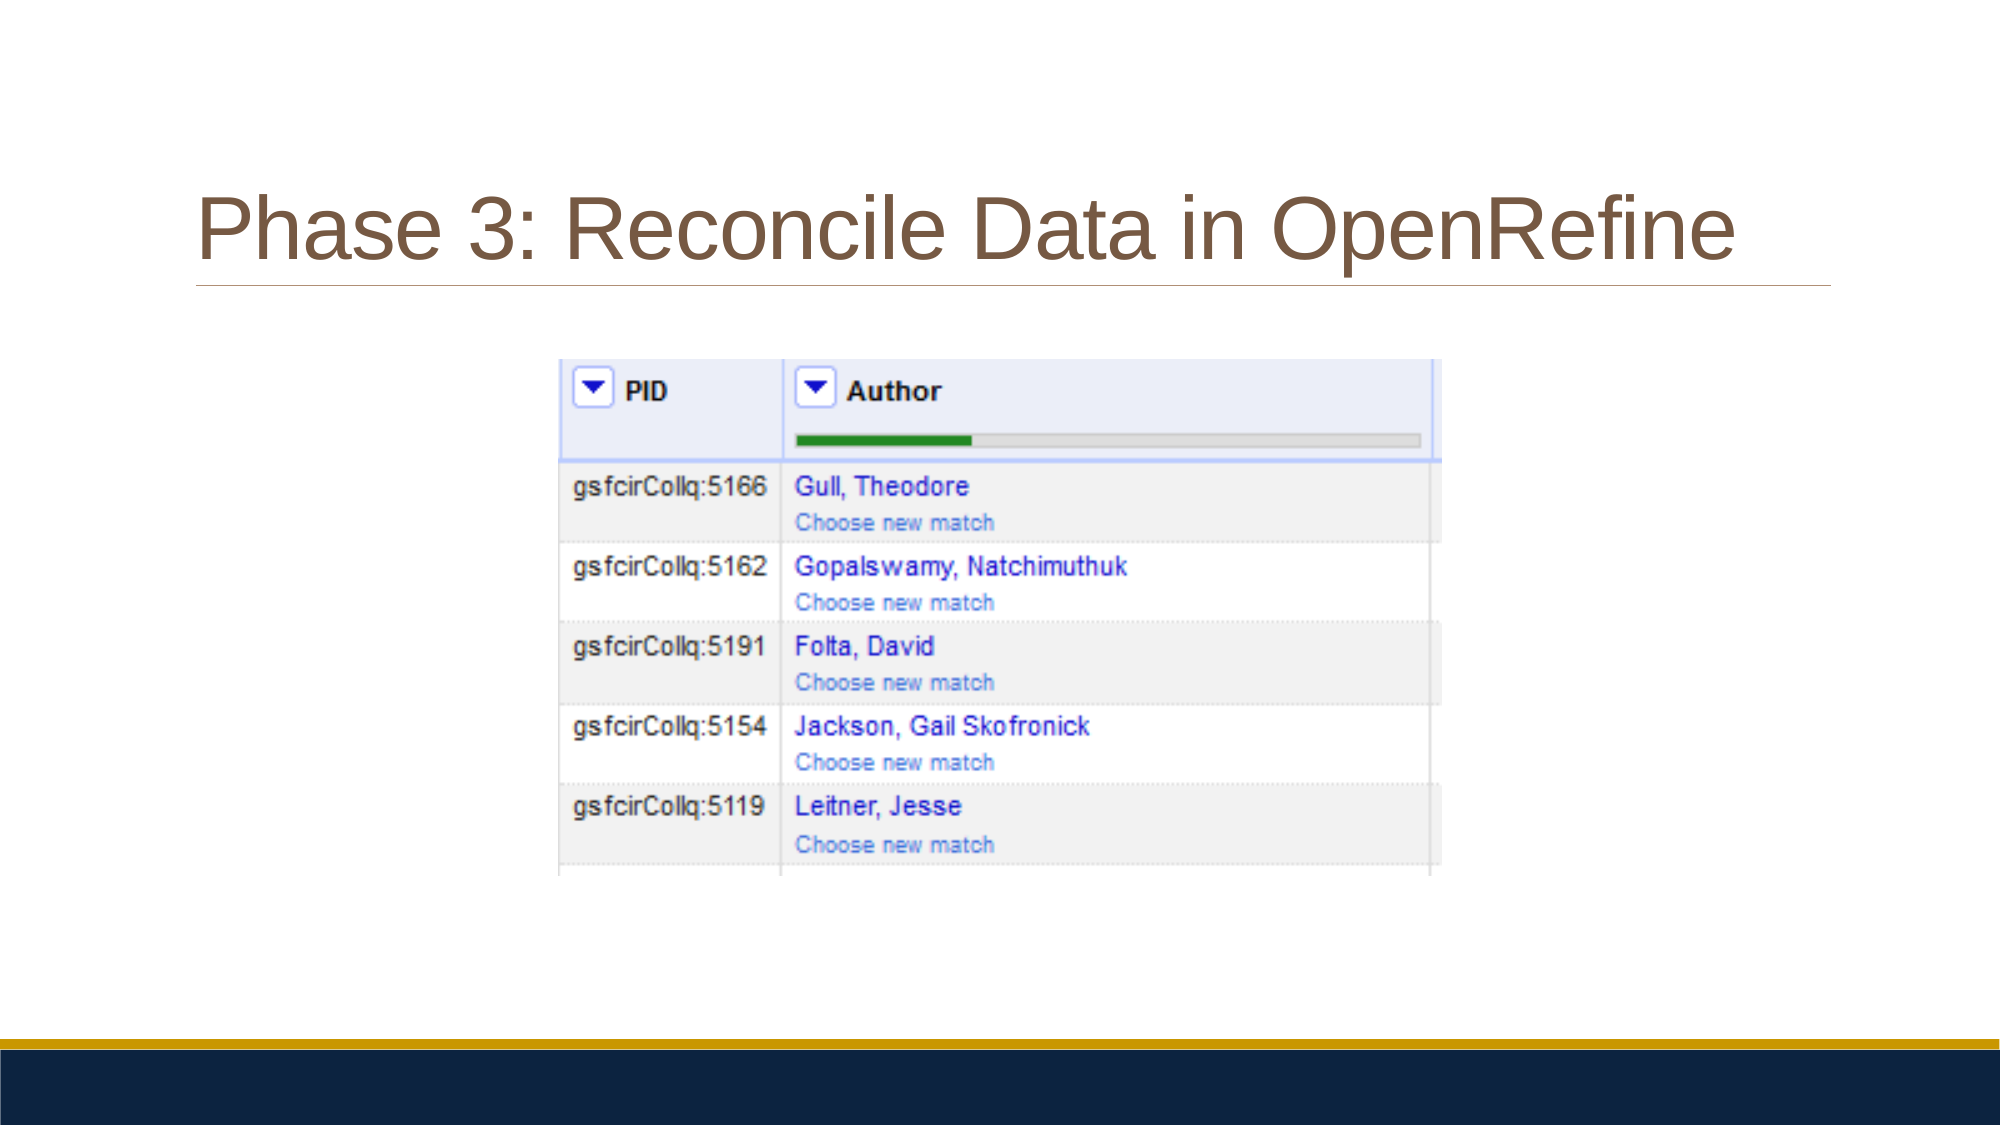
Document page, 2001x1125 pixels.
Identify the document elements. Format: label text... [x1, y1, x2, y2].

title Phase 3: Reconcile Data in OpenRefine [180, 47, 1830, 285]
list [557, 358, 1442, 876]
